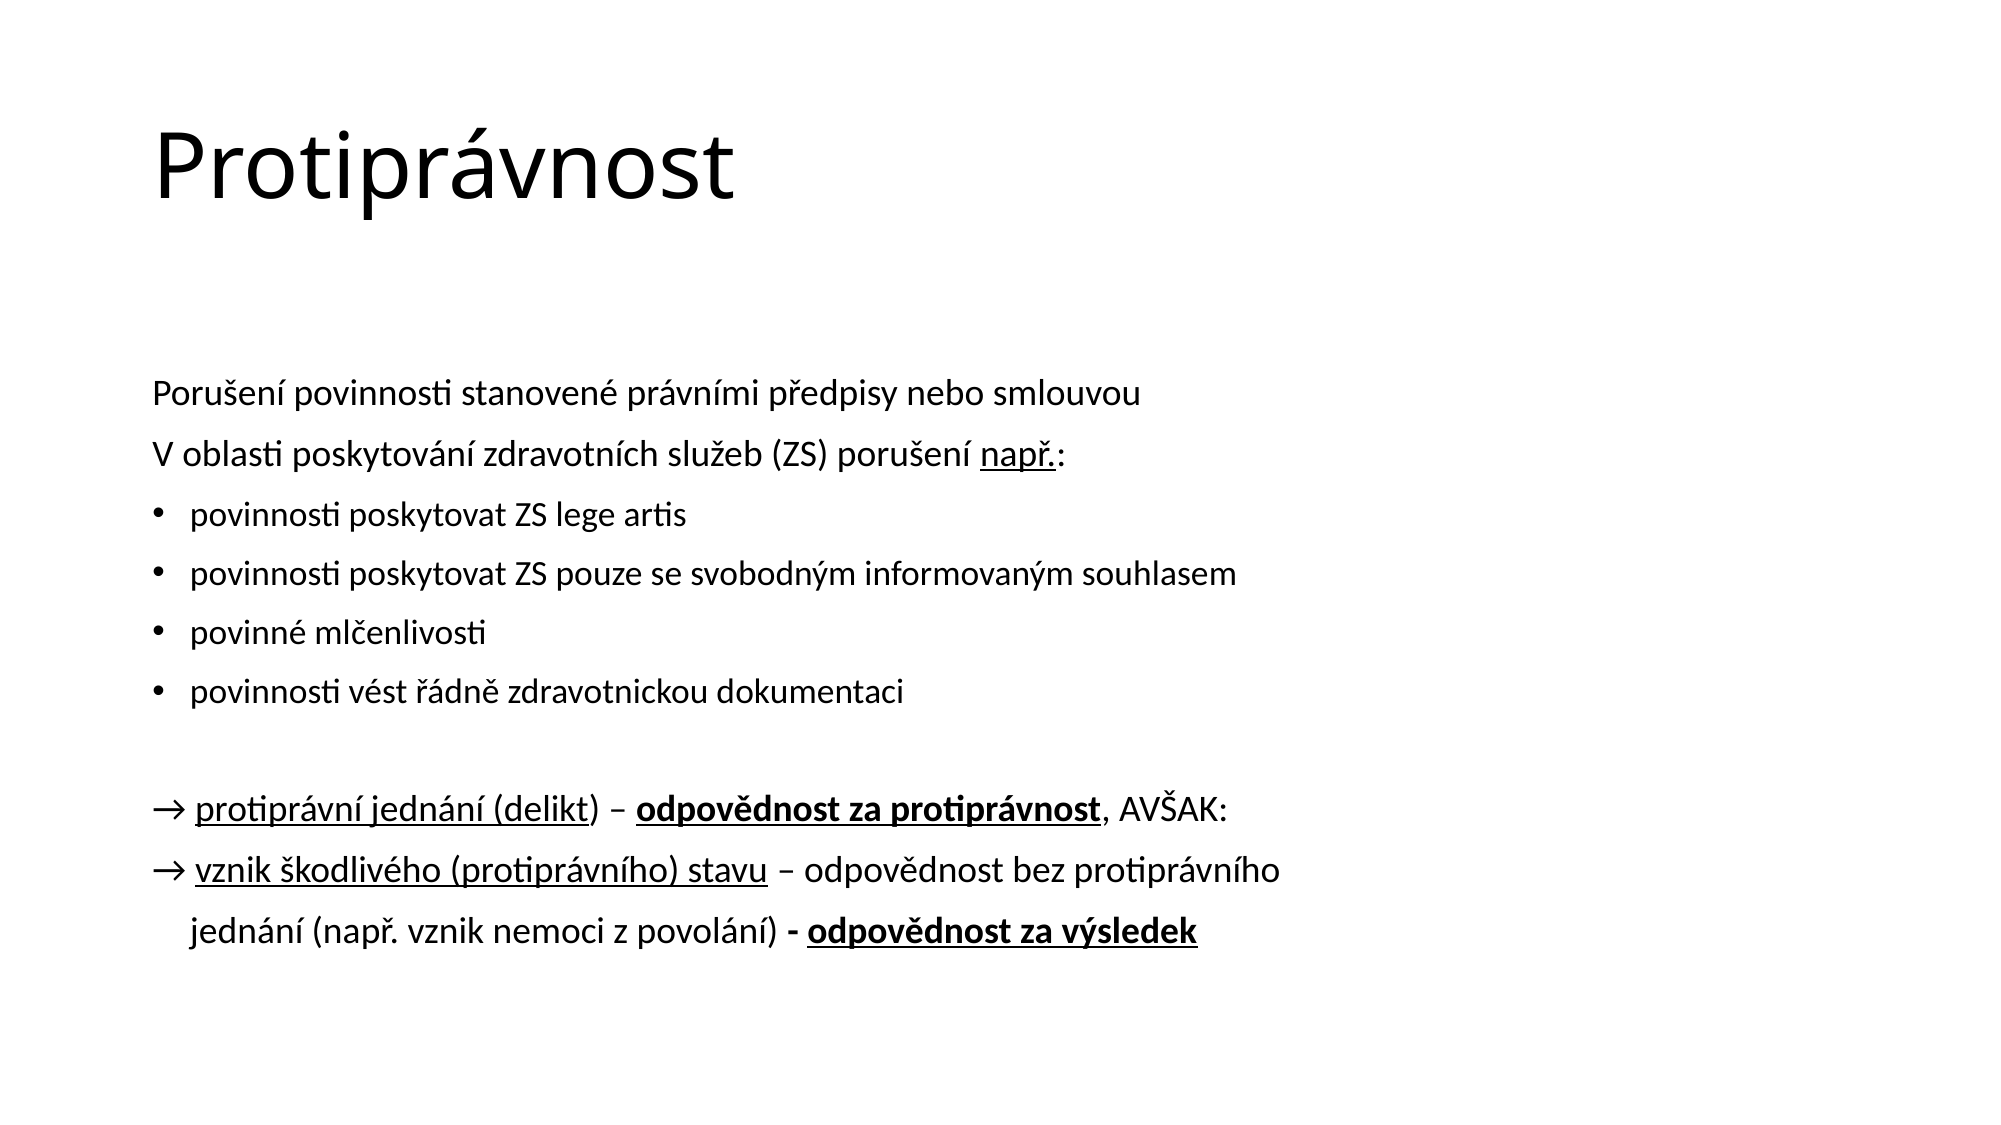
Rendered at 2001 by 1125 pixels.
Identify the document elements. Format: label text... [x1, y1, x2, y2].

list Porušení povinnosti stanovené právními předpisy nebo smlouvou V oblasti poskytování zdravotních služeb (ZS) porušení např.: povinnosti poskytovat ZS lege artis povinnosti poskytovat ZS pouze se svobodným informovaným souhlasem povinné mlčenlivosti povinnosti vést řádně zdravotnickou dokumentaci → protiprávní jednání (delikt) – odpovědnost za protiprávnost, AVŠAK: → vznik škodlivého (protiprávního) stavu – odpovědnost bez protiprávního jednání (např. vznik nemoci z povolání) - odpovědnost za výsledek [137, 299, 1863, 1014]
title Protiprávnost [137, 59, 1863, 278]
